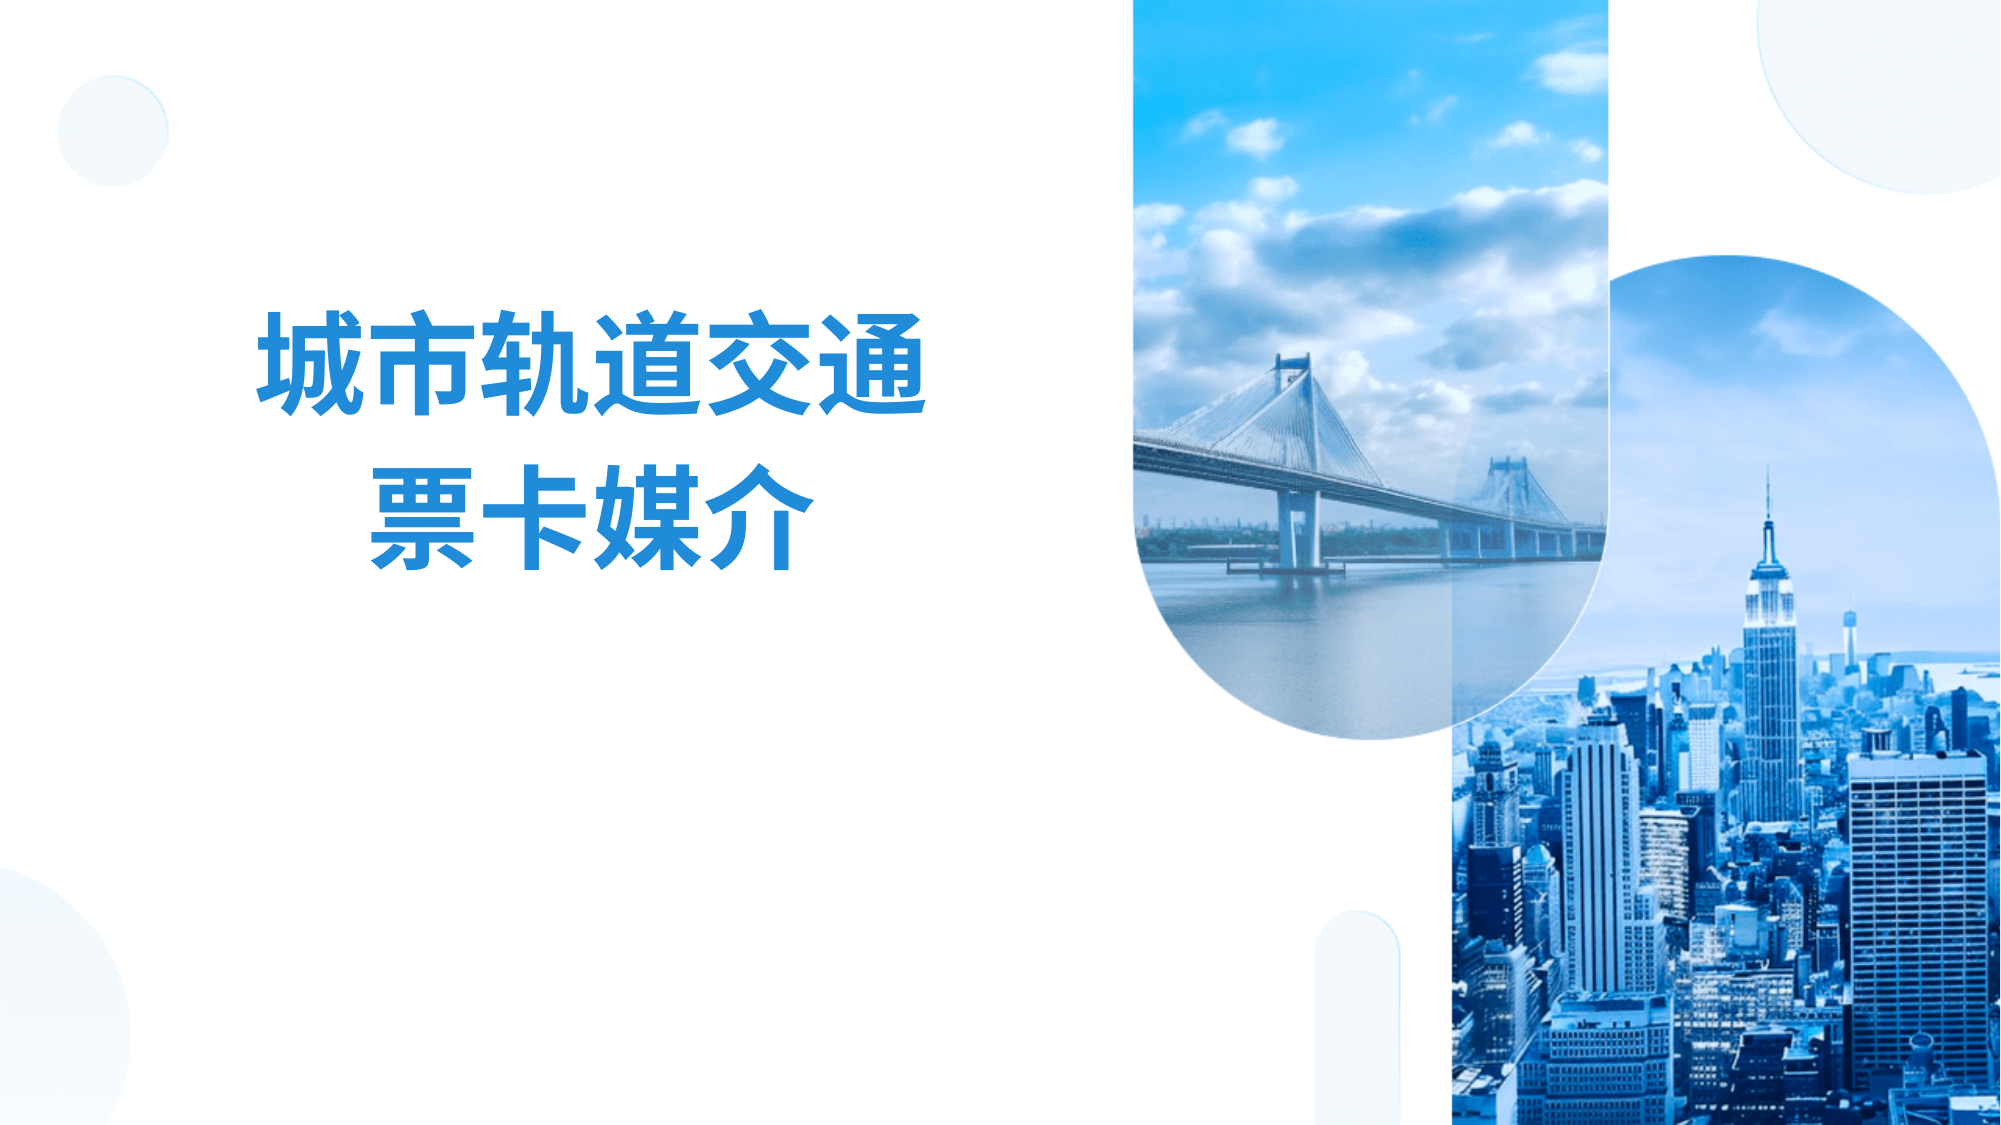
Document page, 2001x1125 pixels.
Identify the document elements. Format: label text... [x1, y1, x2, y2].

text_box 城市轨道交通 票卡媒介 [103, 250, 1079, 763]
picture [0, 0, 2001, 1125]
